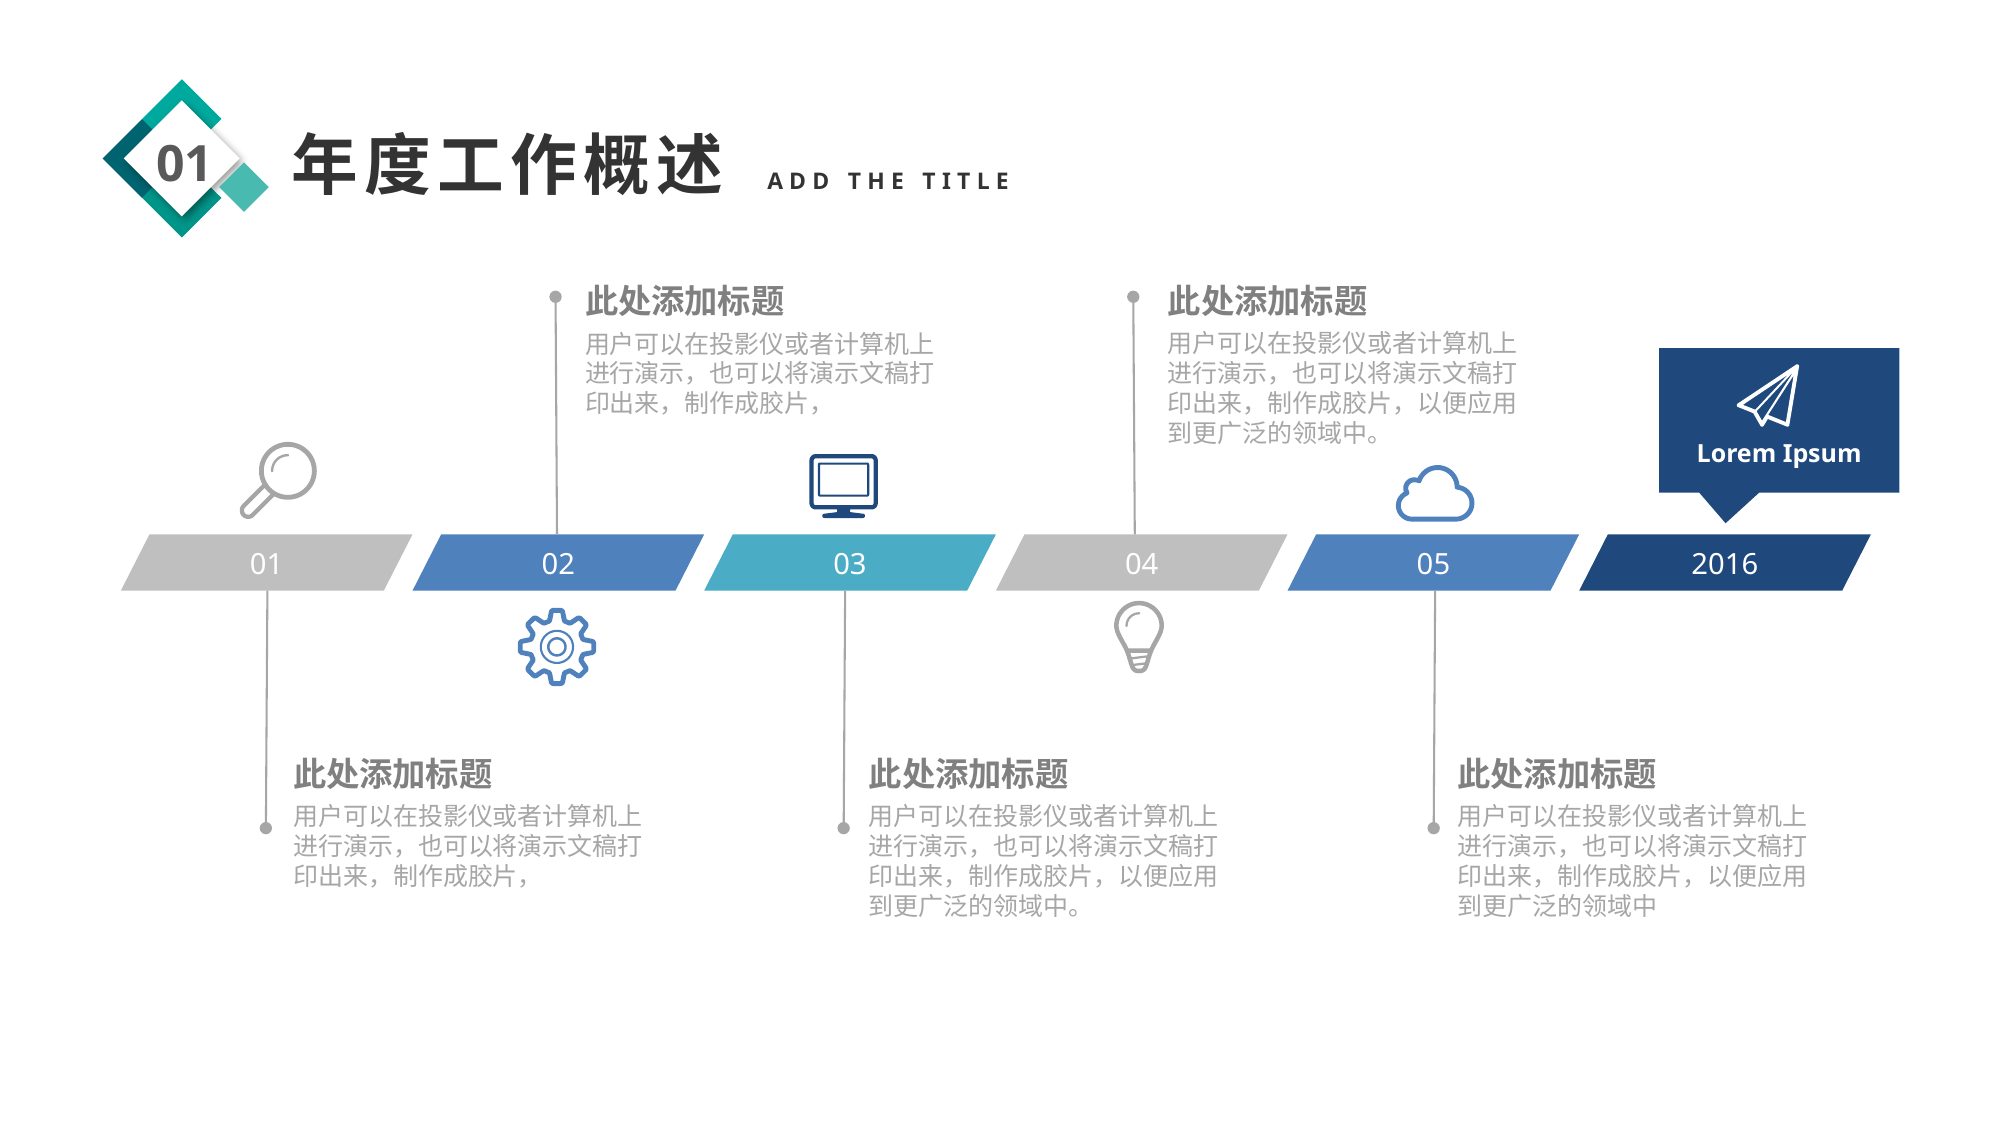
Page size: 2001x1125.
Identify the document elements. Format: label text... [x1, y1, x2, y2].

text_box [517, 607, 597, 687]
text_box 01 [119, 533, 415, 592]
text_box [1114, 600, 1164, 674]
text_box 02 [410, 533, 706, 592]
text_box 2016 [1577, 533, 1873, 592]
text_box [570, 273, 969, 427]
text_box 03 [702, 533, 998, 592]
text_box [1395, 465, 1475, 522]
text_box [278, 745, 678, 899]
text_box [1659, 348, 1900, 493]
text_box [854, 745, 1253, 930]
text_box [1153, 273, 1552, 457]
text_box 04 [994, 533, 1290, 592]
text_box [809, 454, 878, 519]
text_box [239, 441, 317, 519]
text_box 05 [1285, 533, 1581, 592]
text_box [102, 79, 1054, 238]
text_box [1442, 745, 1842, 930]
